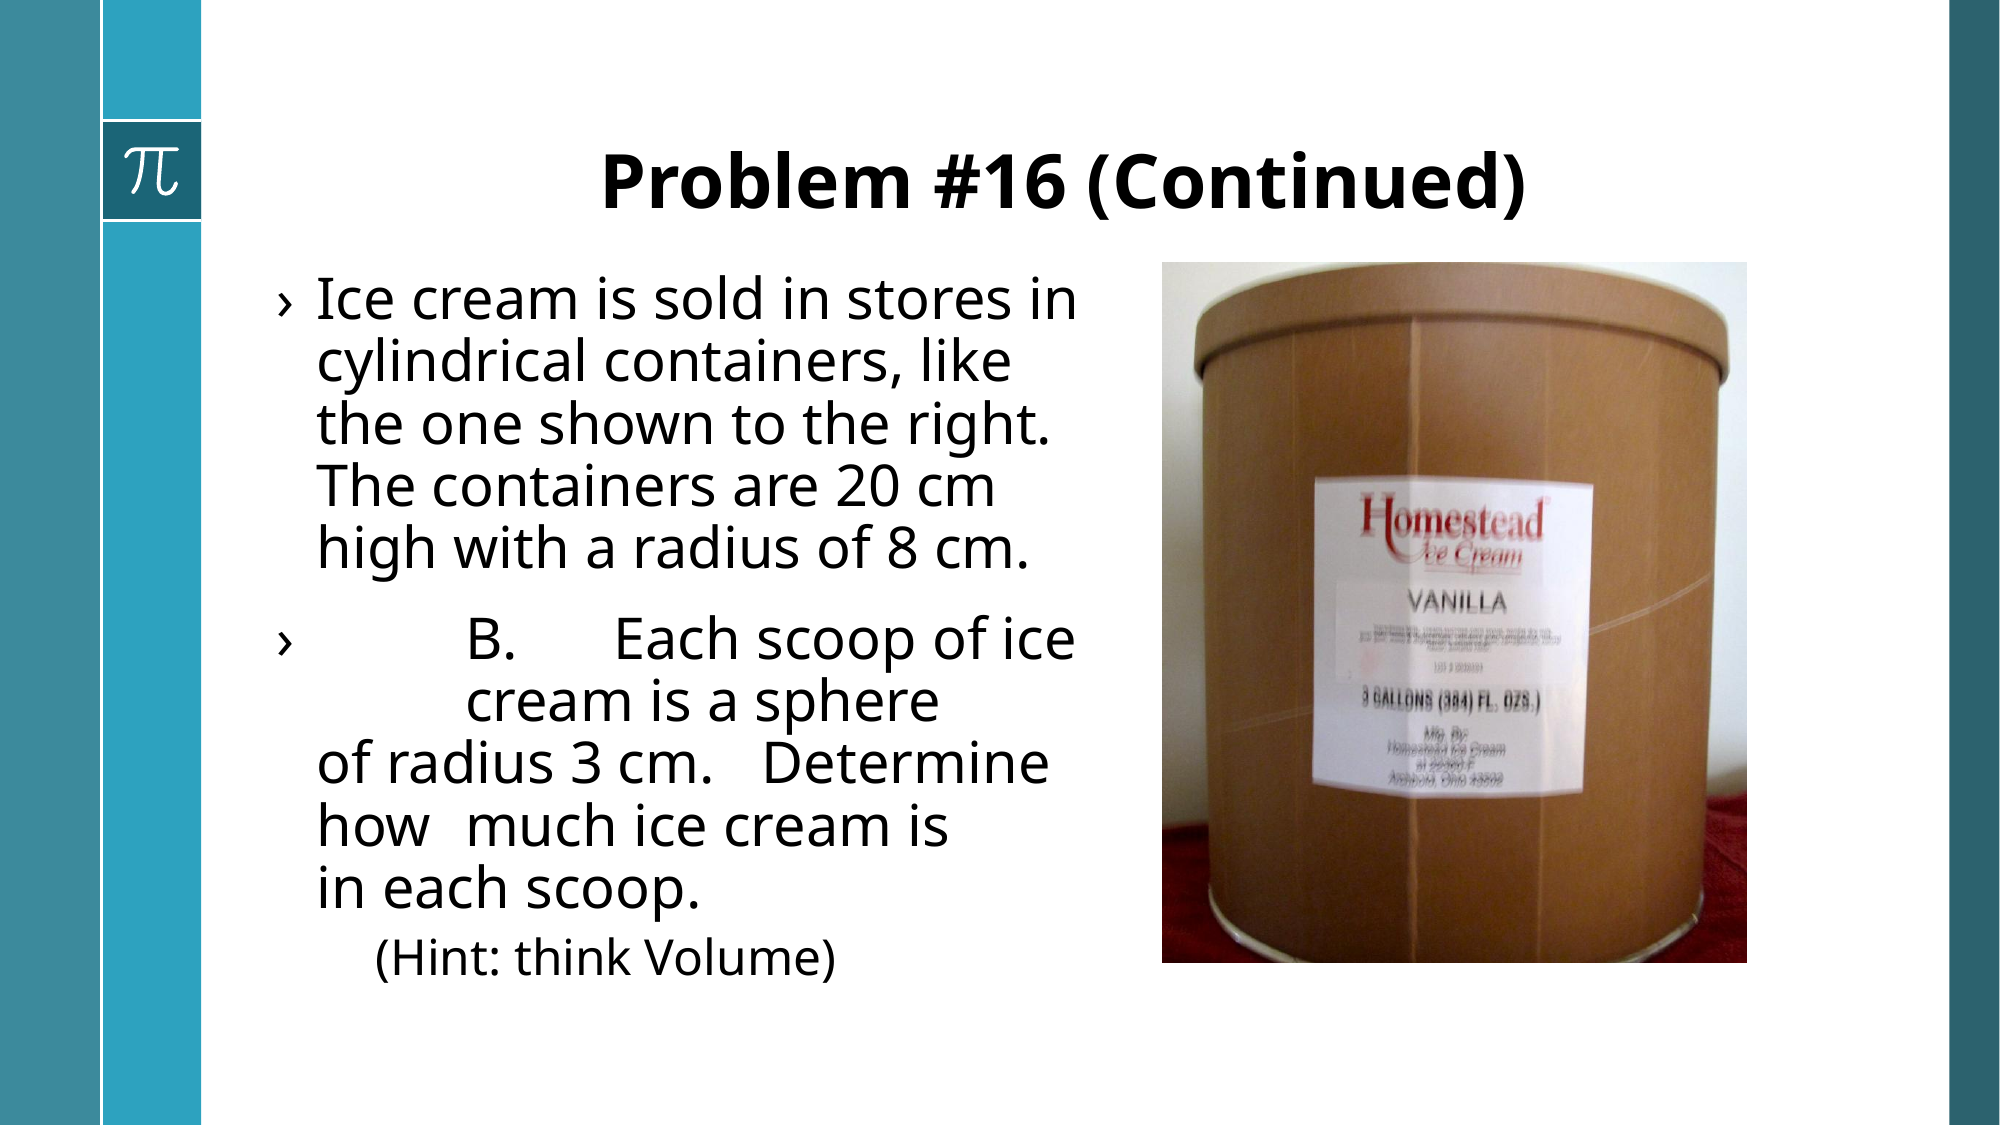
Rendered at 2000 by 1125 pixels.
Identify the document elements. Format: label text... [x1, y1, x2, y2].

picture [1162, 262, 1747, 963]
title Problem #16 (Continued) [261, 29, 1867, 233]
list Ice cream is sold in stores in cylindrical containers, like the one shown to the right. The containers are 20 cm high with a radius of 8 cm. B. Each scoop of ice cream is a sphere of radius 3 cm. Determine how much ice cream is in each scoop. (Hint: think Volume) [261, 262, 1100, 1013]
